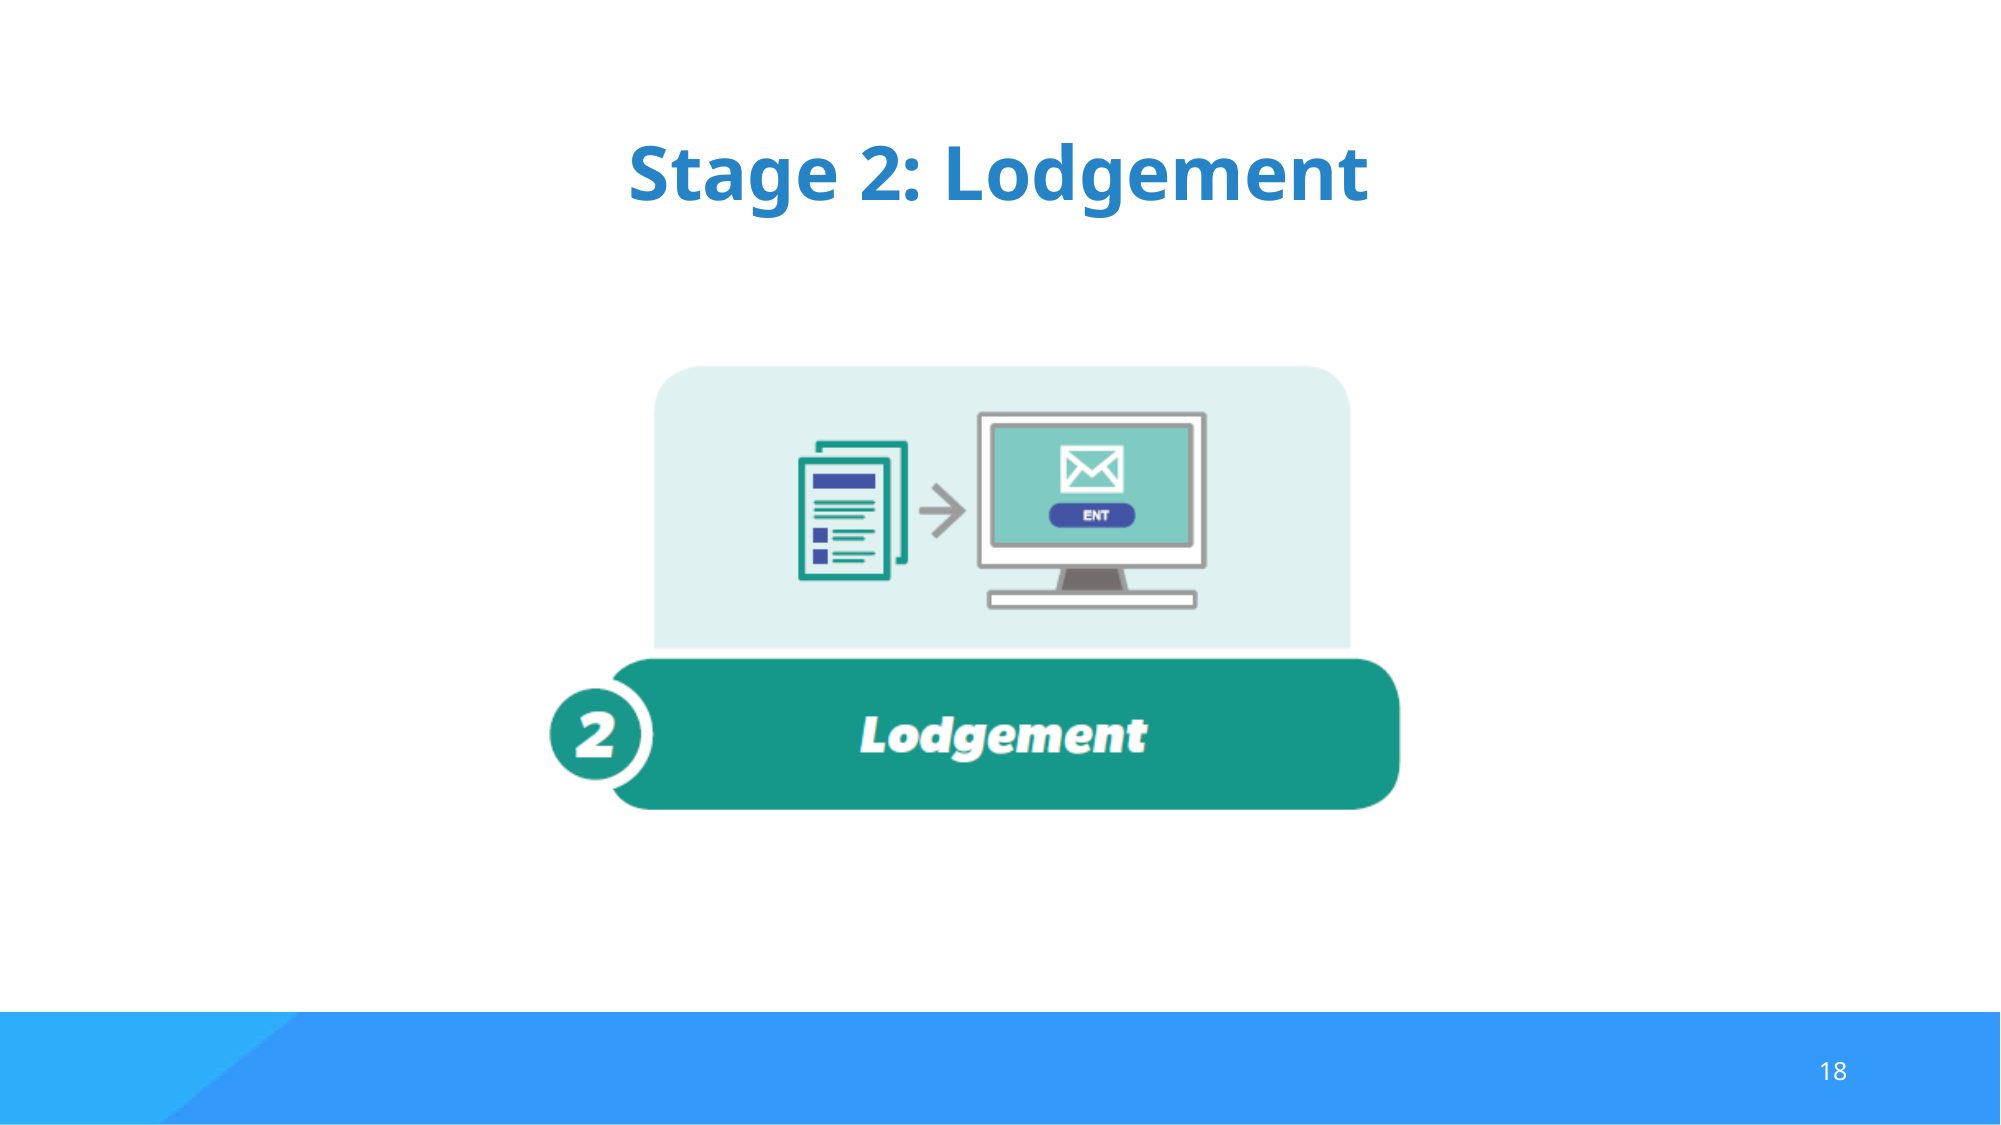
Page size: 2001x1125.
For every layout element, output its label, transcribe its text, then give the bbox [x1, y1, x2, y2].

title Stage 2: Lodgement [137, 28, 1863, 247]
picture [535, 330, 1465, 874]
slide_number 18 [1412, 1042, 1863, 1103]
picture [0, 1012, 2000, 1125]
